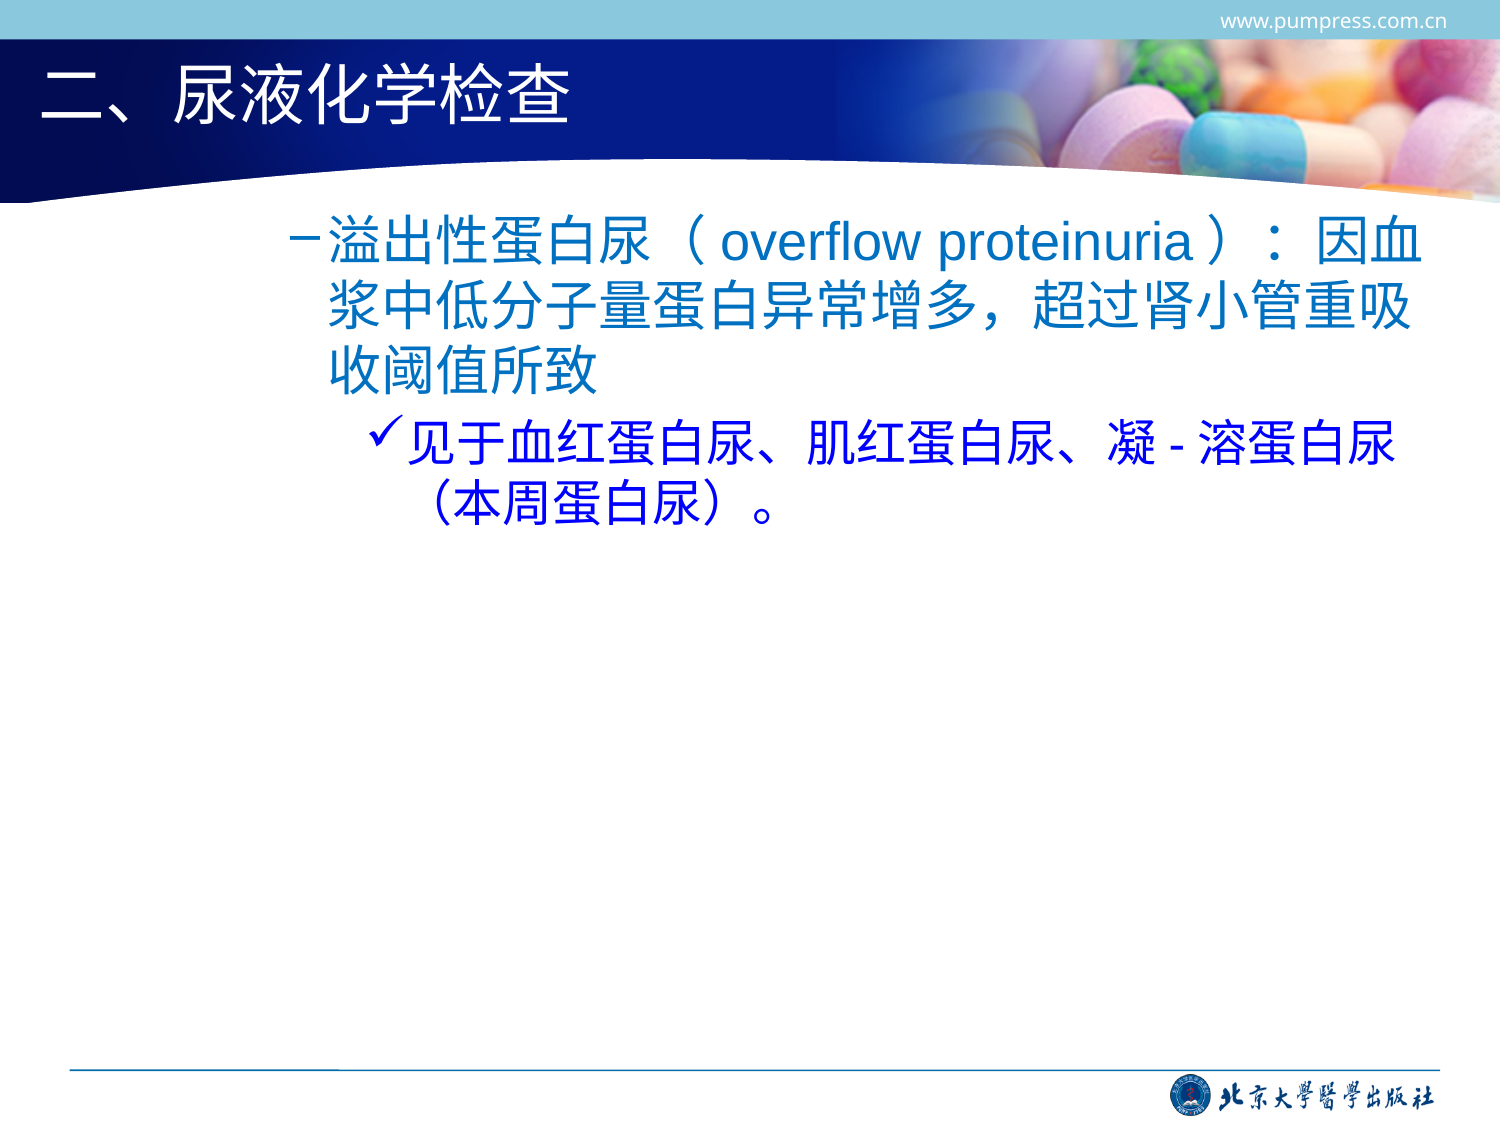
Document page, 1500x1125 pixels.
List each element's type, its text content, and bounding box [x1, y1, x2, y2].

list 溢出性蛋白尿（overflow proteinuria）：因血浆中低分子量蛋白异常增多，超过肾小管重吸收阈值所致 见于血红蛋白尿、肌红蛋白尿、凝-溶蛋白尿（本周蛋白尿）。 [49, 198, 1463, 1026]
slide_number www.pumpress.com.cn [1024, 0, 1463, 38]
picture [0, 40, 1500, 203]
title 二、尿液化学检查 [23, 46, 1349, 140]
picture [1170, 1074, 1436, 1118]
